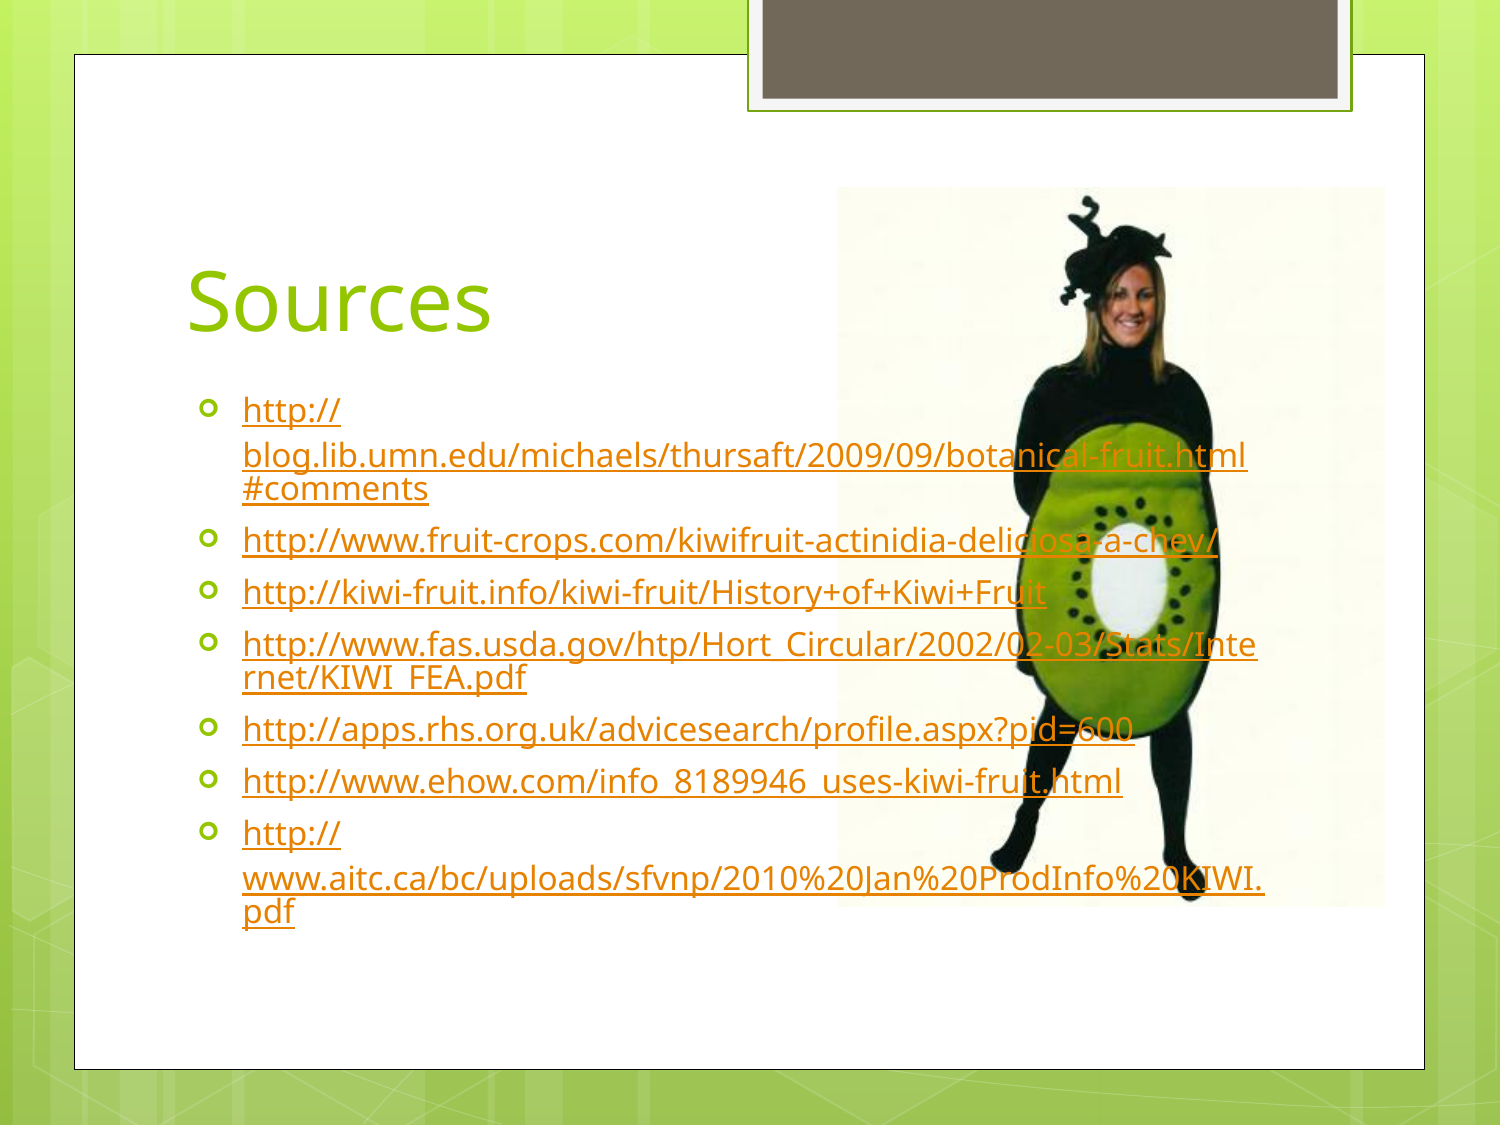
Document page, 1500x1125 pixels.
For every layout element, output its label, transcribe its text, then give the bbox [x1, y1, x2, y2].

list http://blog.lib.umn.edu/michaels/thursaft/2009/09/botanical-fruit.html#comments http://www.fruit-crops.com/kiwifruit-actinidia-deliciosa-a-chev/ http://kiwi-fruit.info/kiwi-fruit/History+of+Kiwi+Fruit http://www.fas.usda.gov/htp/Hort_Circular/2002/02-03/Stats/Internet/KIWI_FEA.pdf http://apps.rhs.org.uk/advicesearch/profile.aspx?pid=600 http://www.ehow.com/info_8189946_uses-kiwi-fruit.html http://www.aitc.ca/bc/uploads/sfvnp/2010%20Jan%20ProdInfo%20KIWI.pdf [171, 381, 1283, 957]
picture [837, 187, 1385, 907]
title Sources [171, 168, 1324, 357]
